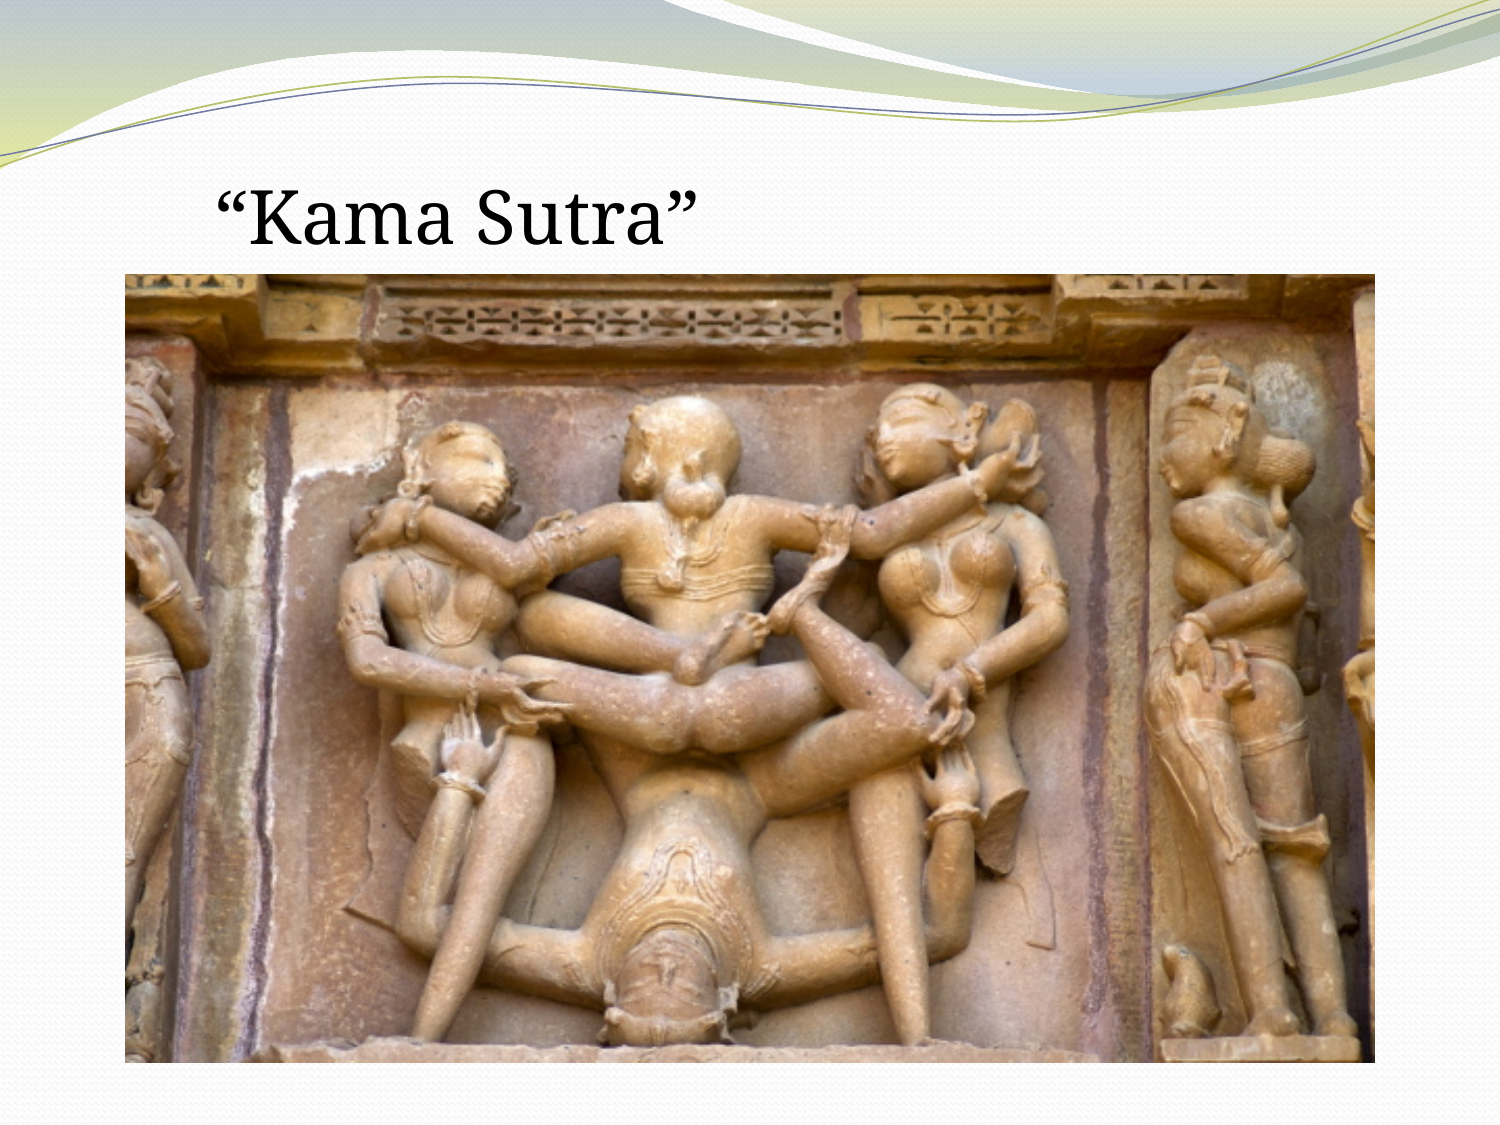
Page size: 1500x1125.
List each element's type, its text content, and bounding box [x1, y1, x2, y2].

text_box “Kama Sutra” [200, 62, 1350, 268]
picture [124, 274, 1376, 1063]
